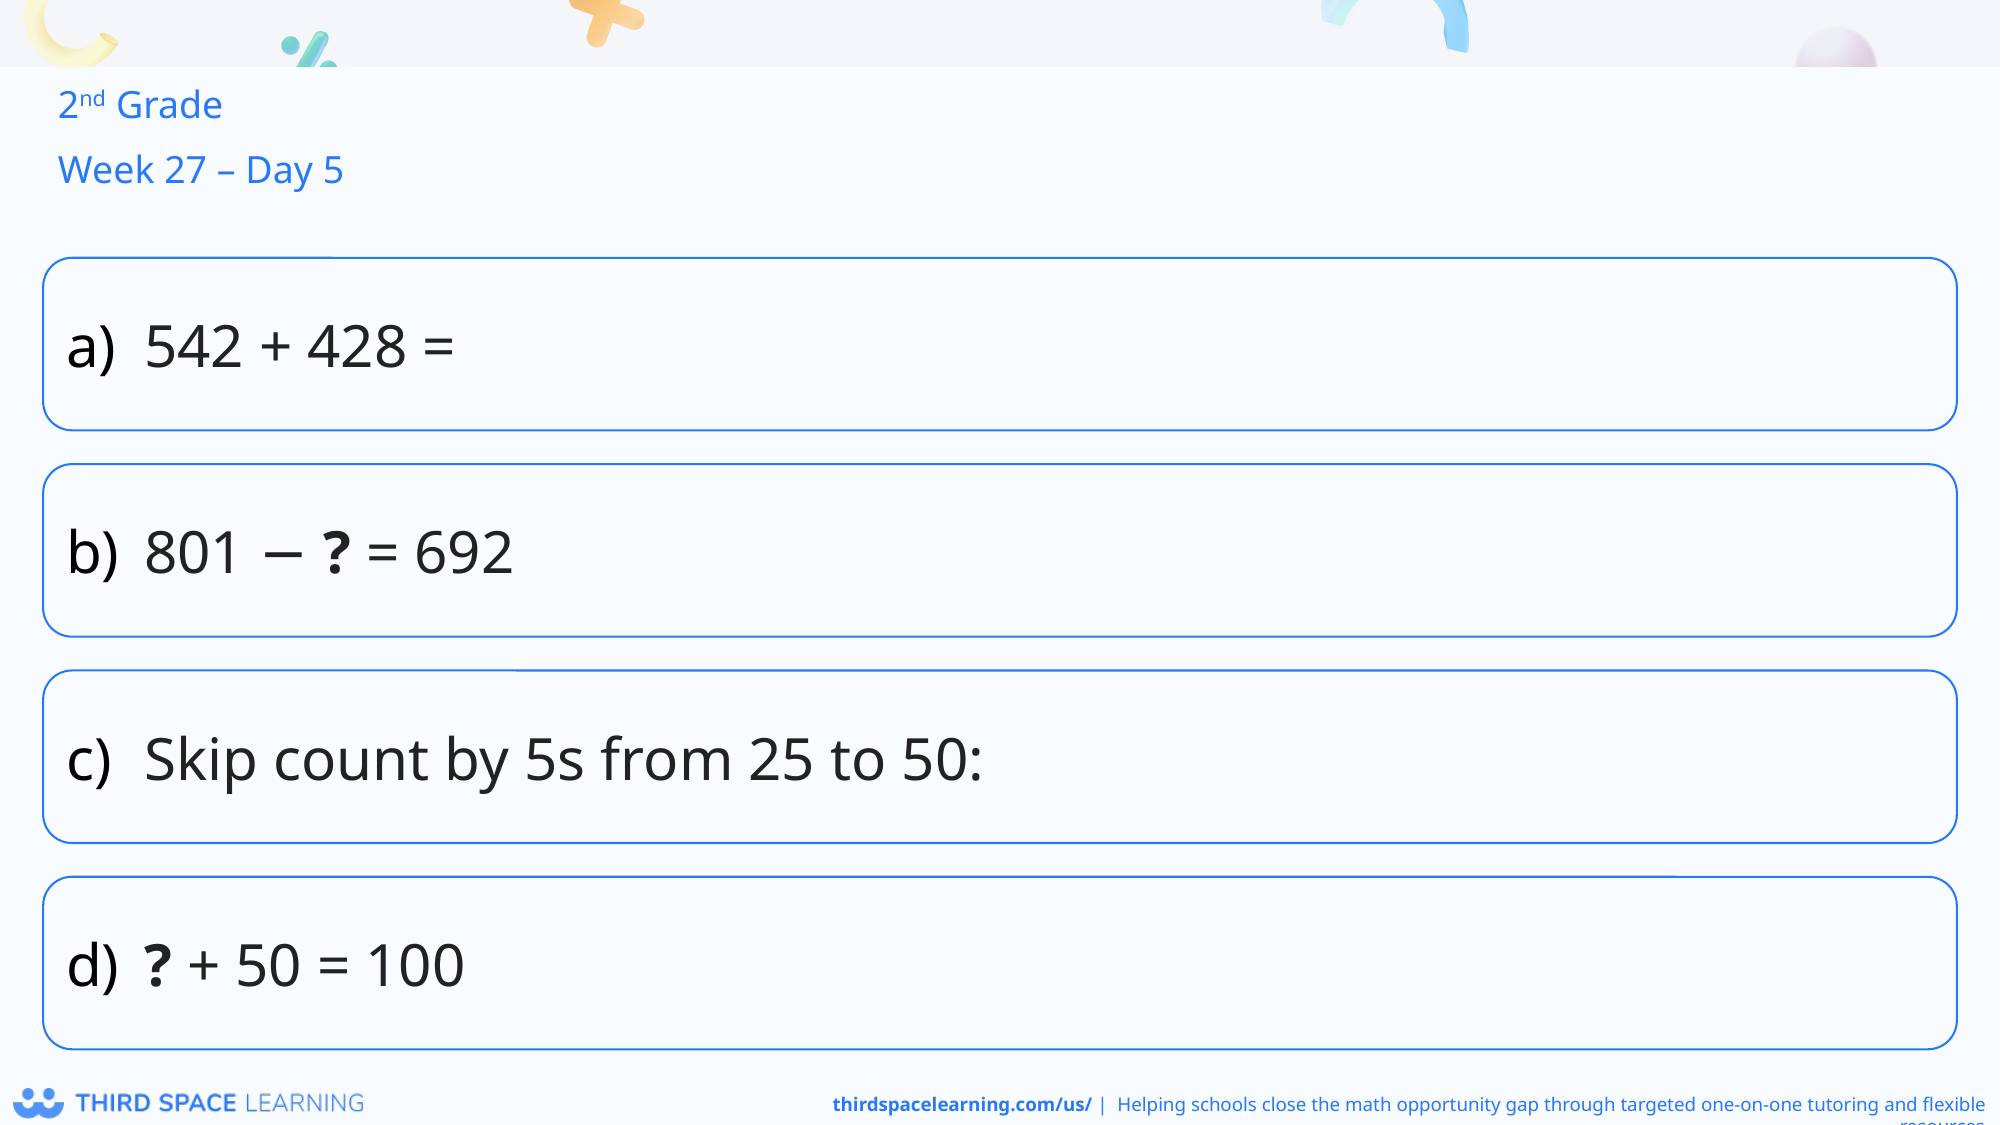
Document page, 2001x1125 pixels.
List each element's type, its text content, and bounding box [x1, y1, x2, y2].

picture [13, 1088, 365, 1119]
picture [0, 0, 2000, 67]
list 542 + 428 = [129, 272, 1939, 416]
list ? + 50 = 100 [129, 891, 1939, 1035]
list Skip count by 5s from 25 to 50: [129, 684, 1939, 829]
text_box 2nd Grade Week 27 – Day 5 [43, 73, 509, 212]
list 801 − ? = 692 [129, 478, 1939, 623]
